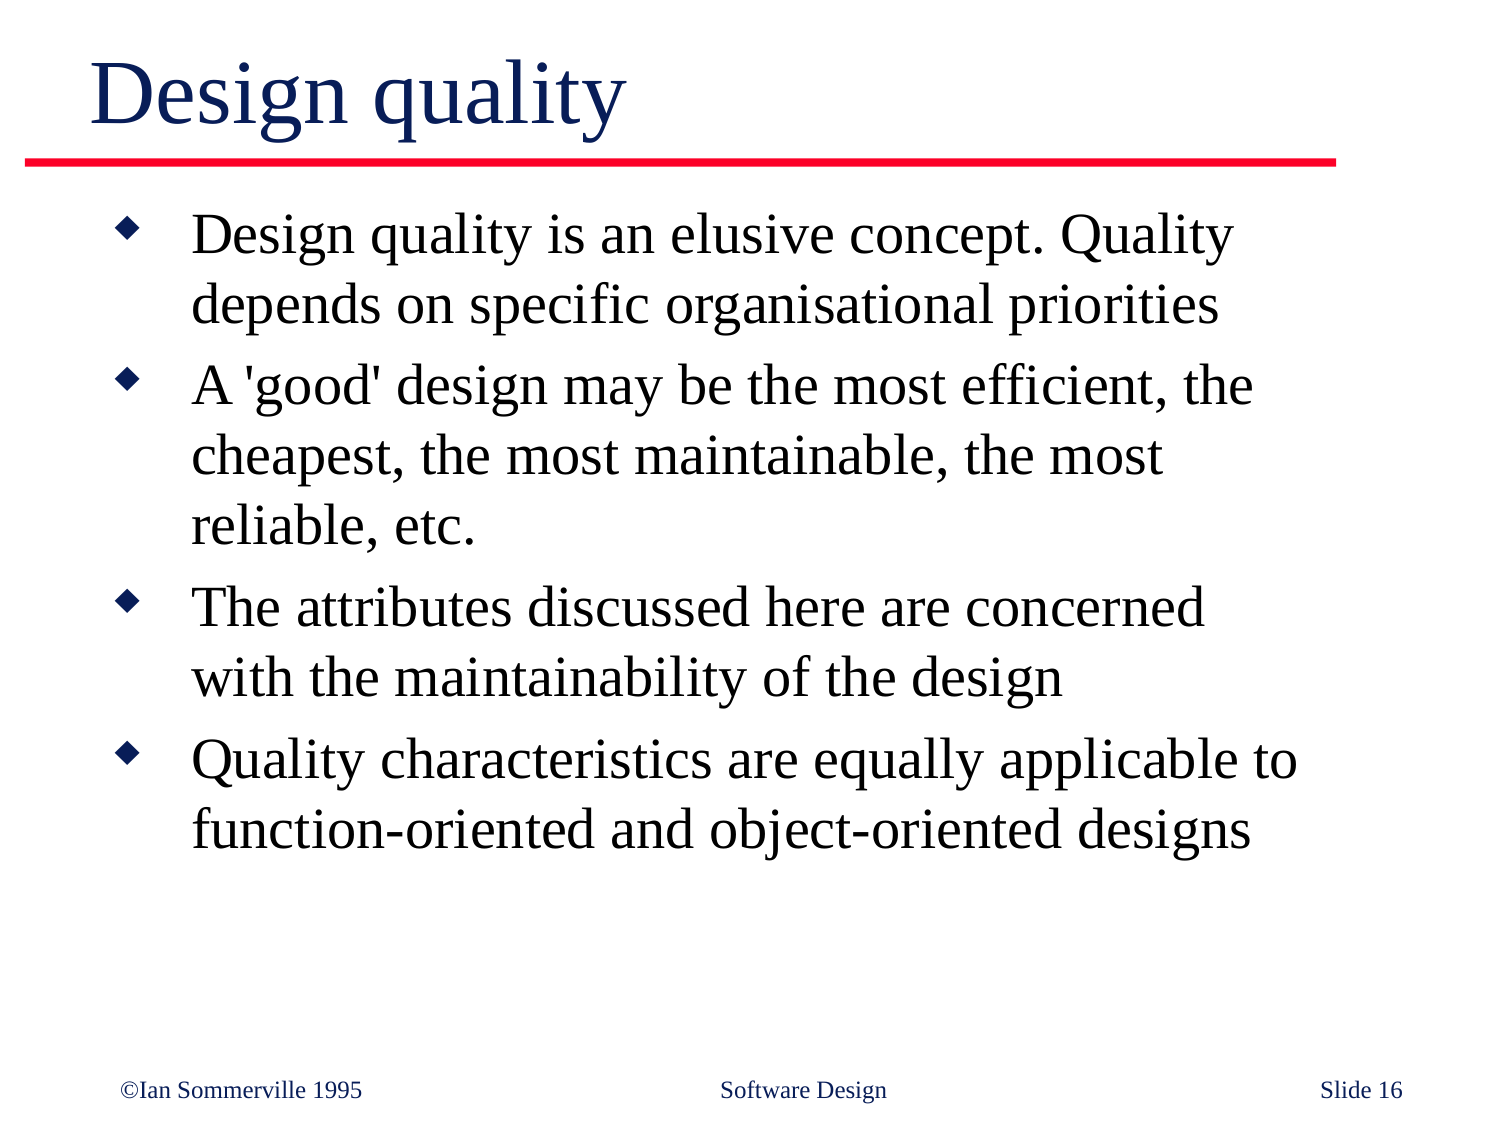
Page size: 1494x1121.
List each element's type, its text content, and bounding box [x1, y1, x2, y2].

list Design quality is an elusive concept. Quality depends on specific organisational priorities A 'good' design may be the most efficient, the cheapest, the most maintainable, the most reliable, etc. The attributes discussed here are concerned with the maintainability of the design Quality characteristics are equally applicable to function-oriented and object-oriented designs [99, 187, 1437, 1038]
title Design quality [75, 37, 1350, 150]
